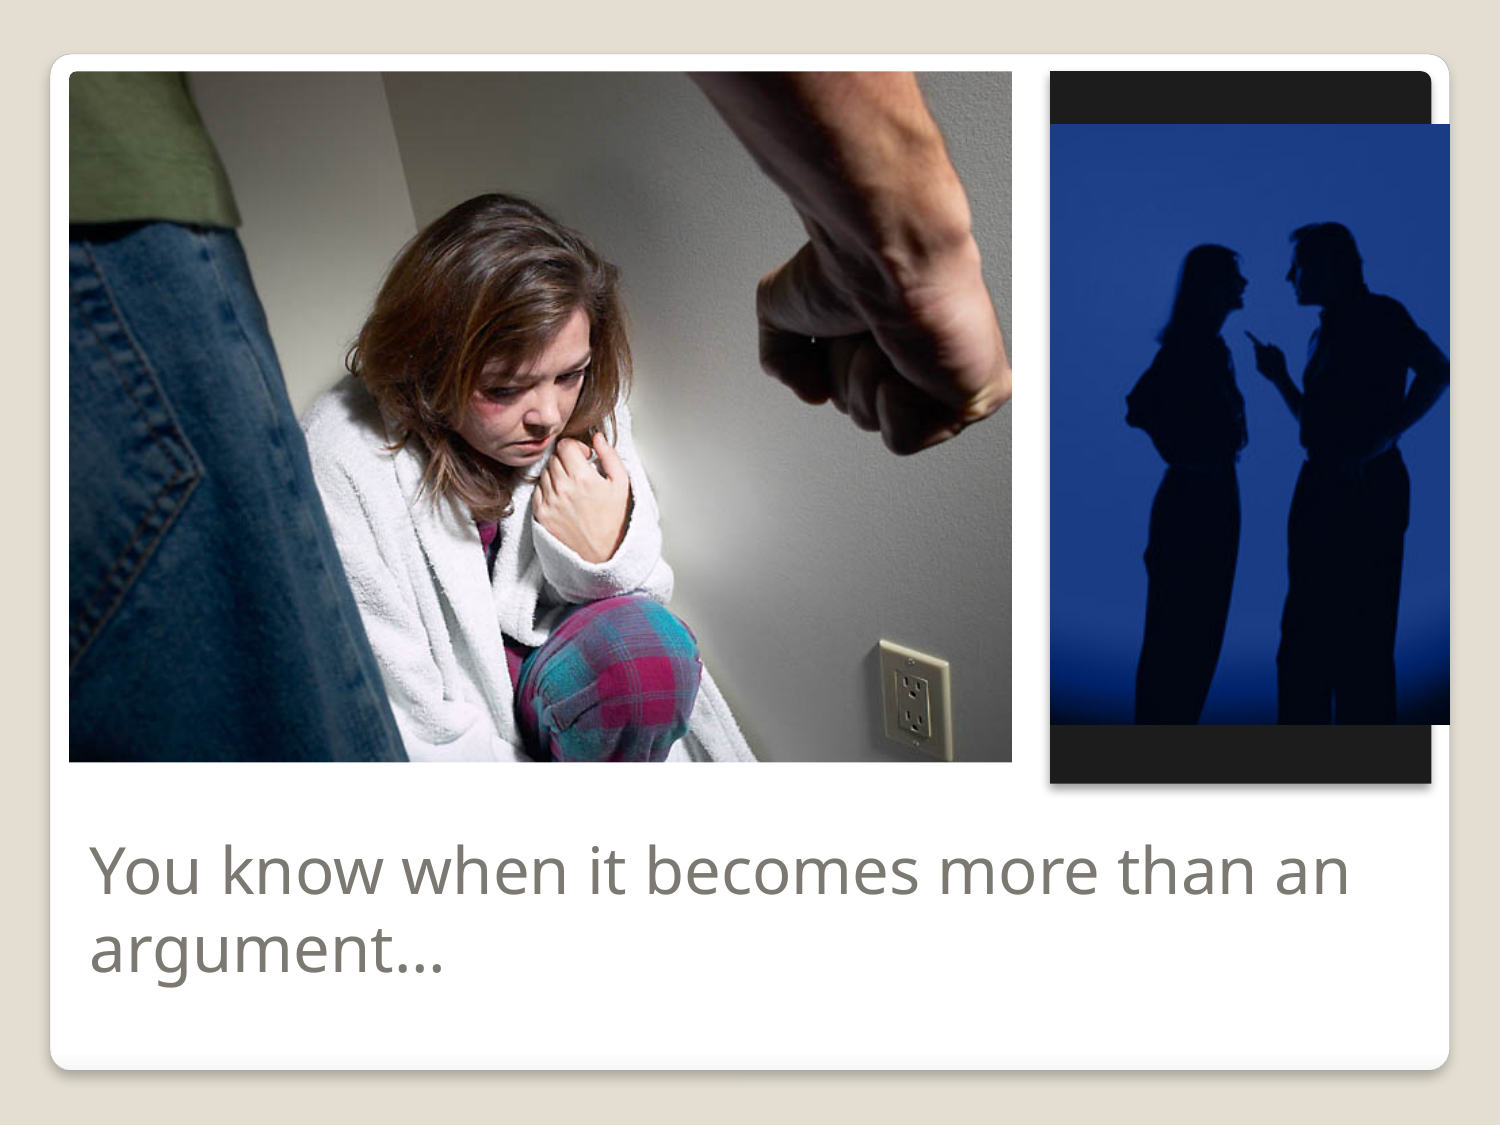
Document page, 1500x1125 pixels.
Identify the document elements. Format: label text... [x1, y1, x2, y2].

picture [1049, 124, 1451, 726]
picture [68, 71, 1013, 763]
title You know when it becomes more than an argument… [75, 822, 1425, 995]
